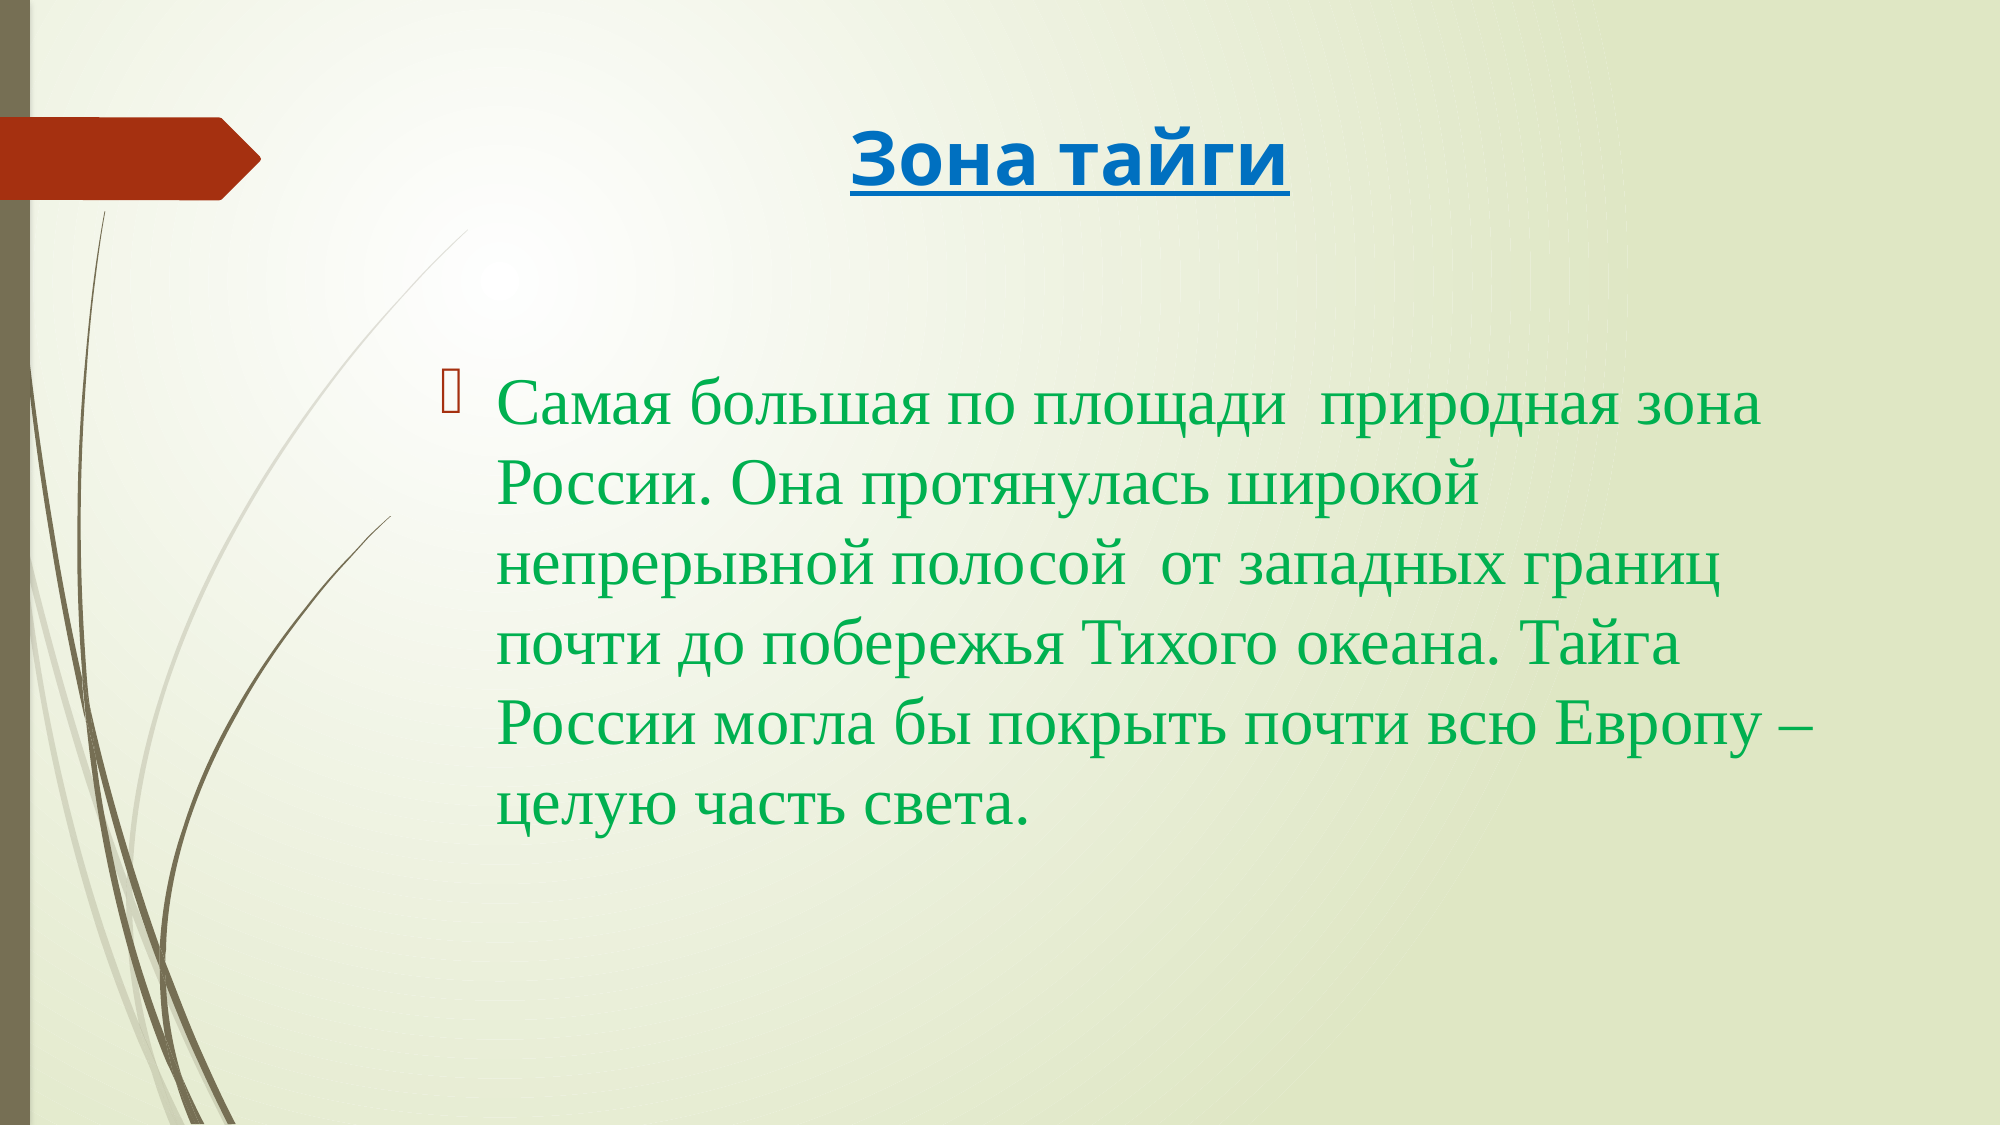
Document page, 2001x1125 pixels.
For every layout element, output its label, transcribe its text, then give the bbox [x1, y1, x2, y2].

list Самая большая по площади природная зона России. Она протянулась широкой непрерывной полосой от западных границ почти до побережья Тихого океана. Тайга России могла бы покрыть почти всю Европу – целую часть света. [424, 350, 1888, 970]
title Зона тайги [425, 102, 1888, 313]
